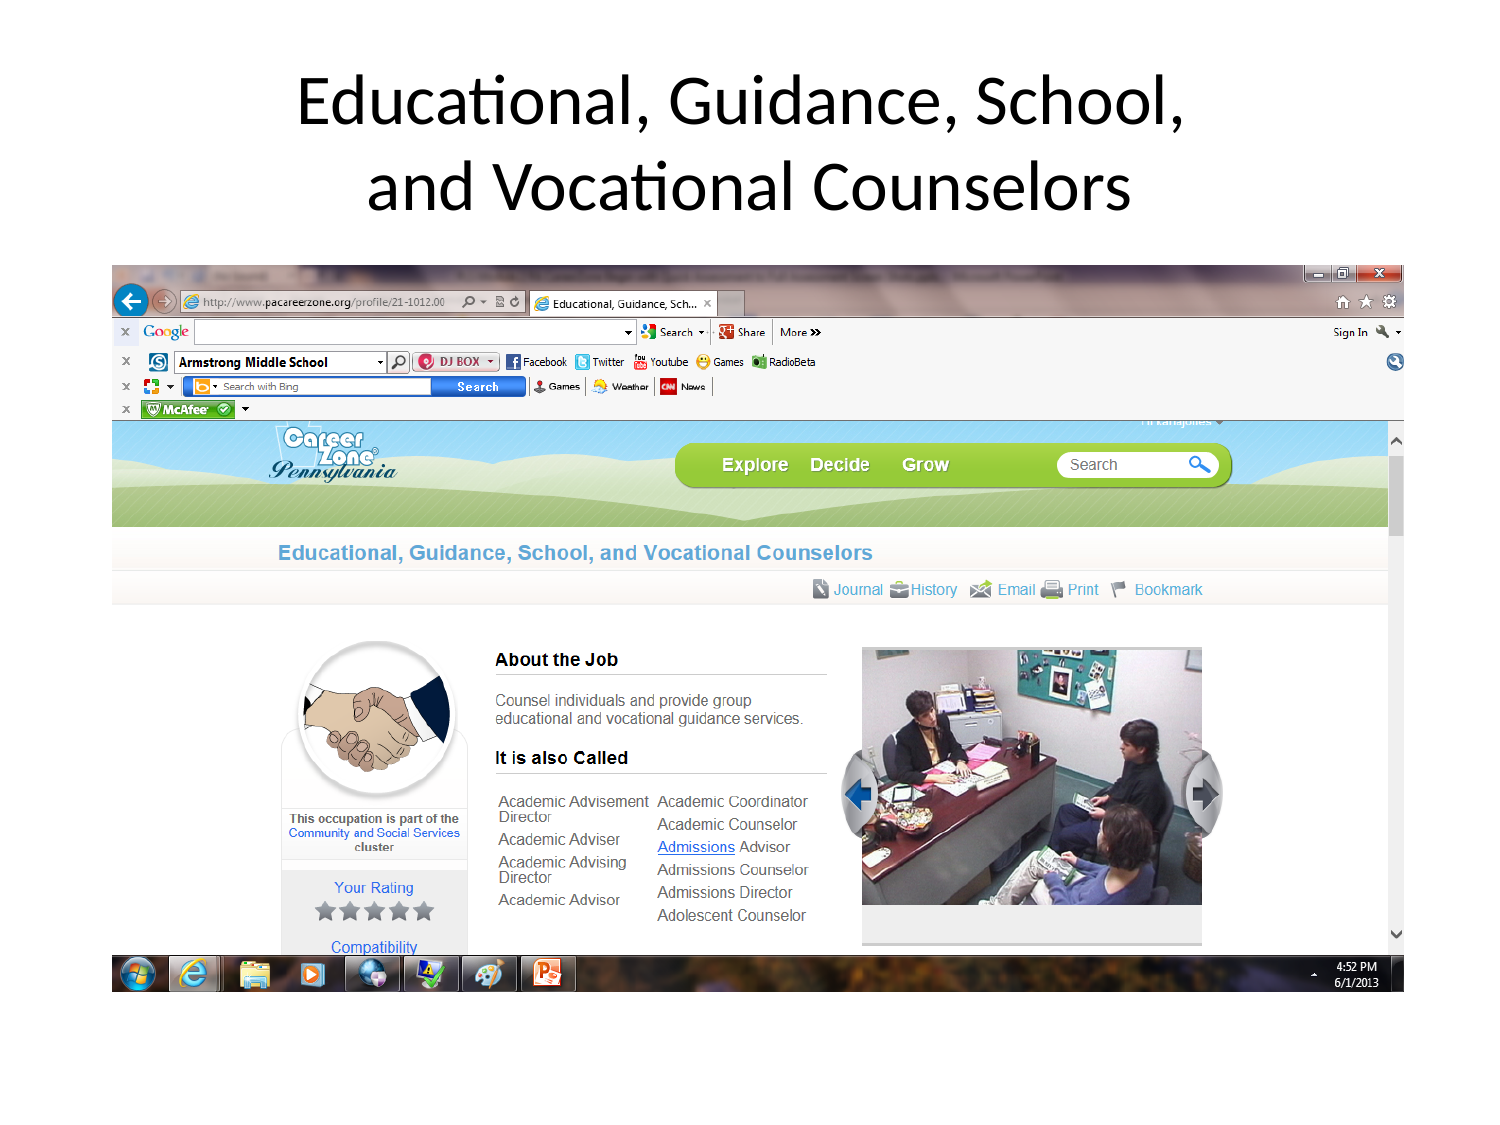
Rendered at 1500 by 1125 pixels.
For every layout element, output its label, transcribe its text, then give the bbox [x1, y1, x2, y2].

title Educational, Guidance, School, and Vocational Counselors [75, 45, 1425, 233]
picture [112, 265, 1405, 993]
